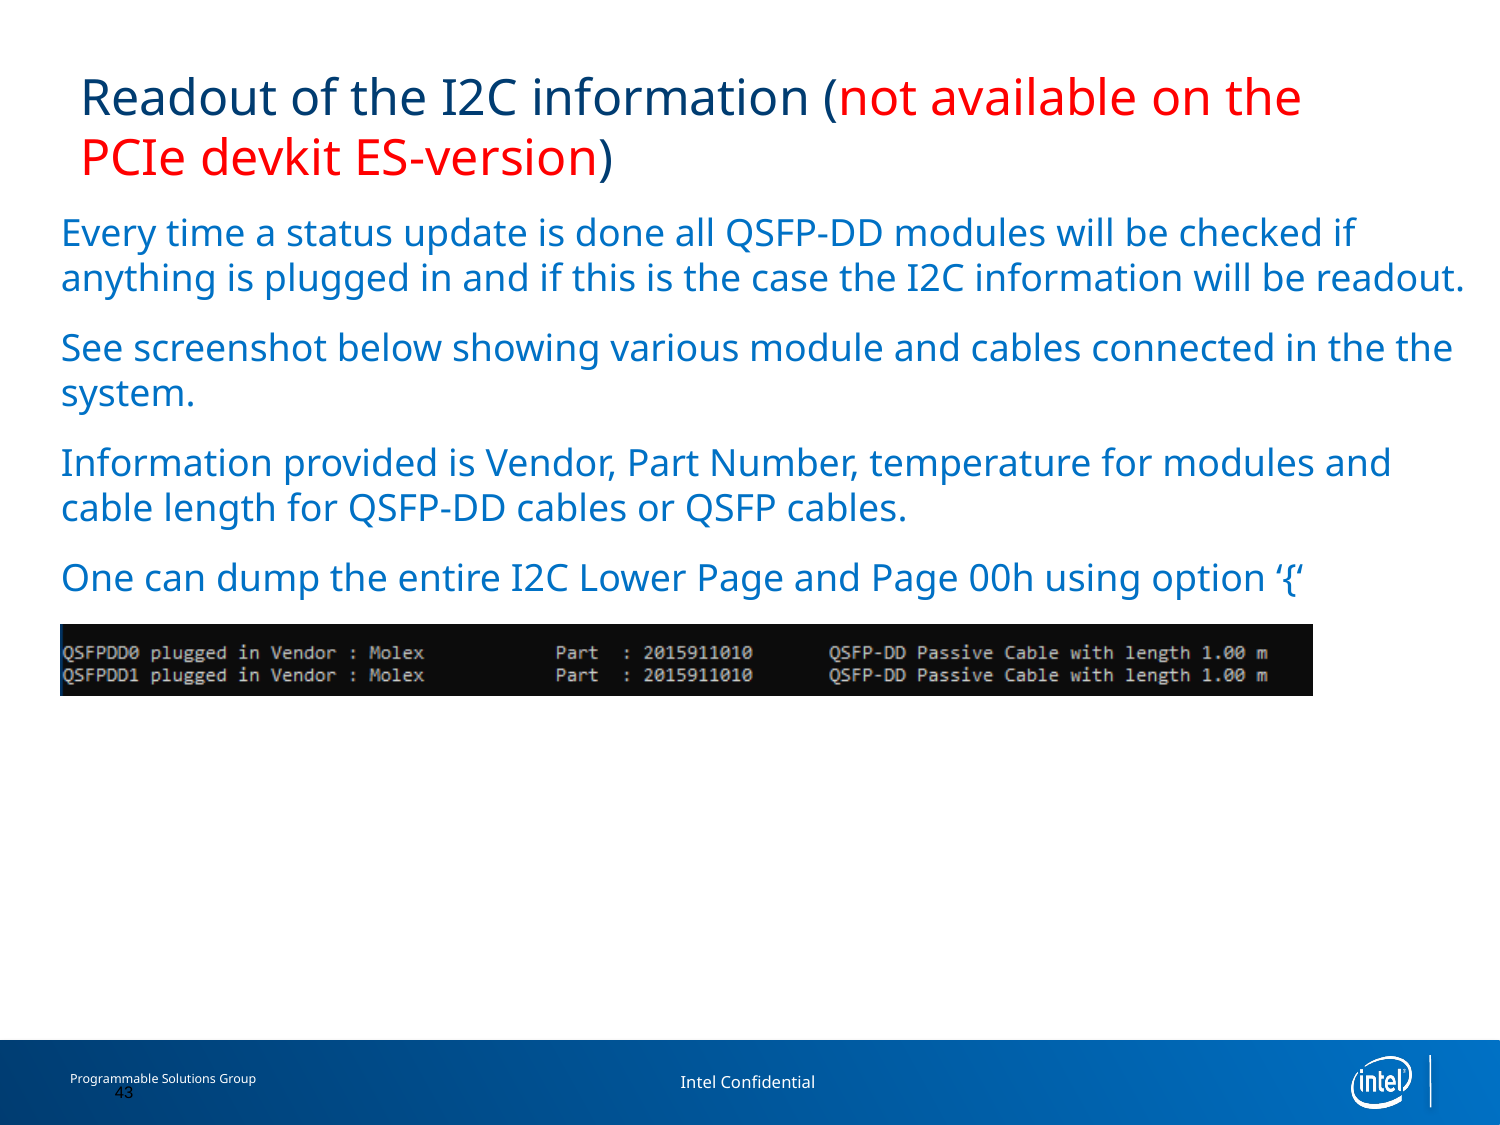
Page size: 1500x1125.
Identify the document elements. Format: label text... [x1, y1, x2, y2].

title Readout of the I2C information (not available on the PCIe devkit ES-version) [80, 65, 1410, 194]
list Every time a status update is done all QSFP-DD modules will be checked if anything is plugged in and if this is the case the I2C information will be readout. See screenshot below showing various module and cables connected in the the system. Information provided is Vendor, Part Number, temperature for modules and cable length for QSFP-DD cables or QSFP cables. One can dump the entire I2C Lower Page and Page 00h using option ‘{‘ [60, 209, 1469, 982]
slide_number 43 [19, 1069, 134, 1116]
picture [60, 624, 1313, 696]
picture [1351, 1056, 1412, 1109]
